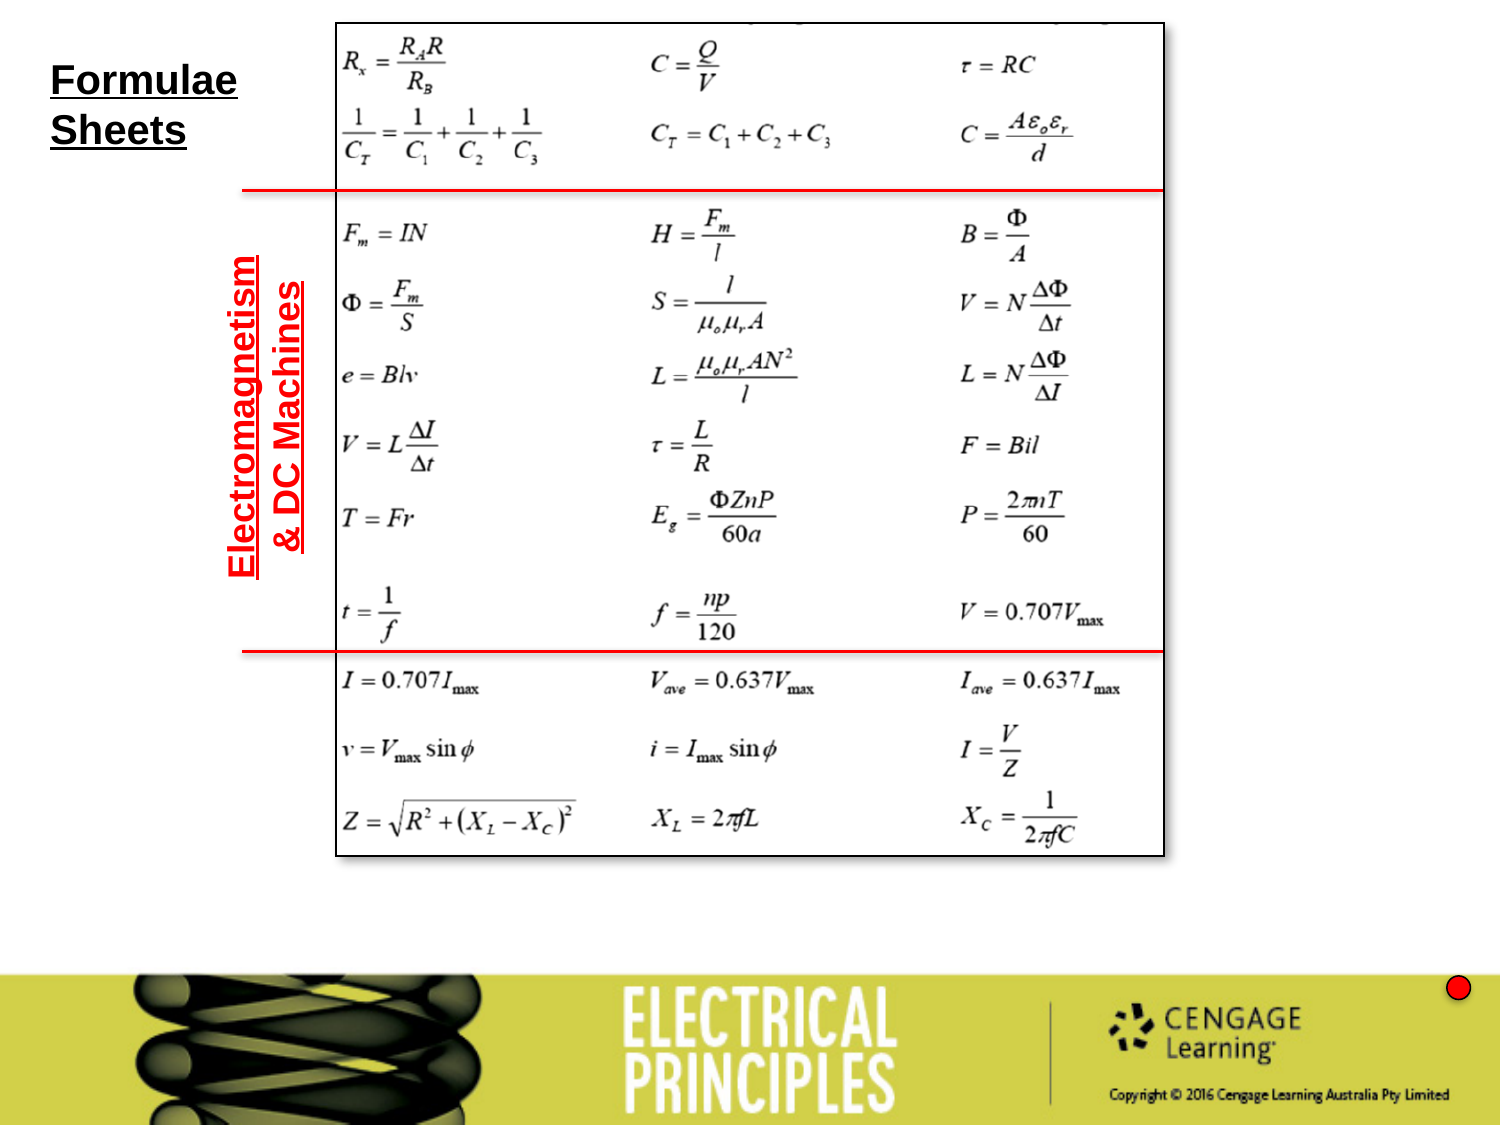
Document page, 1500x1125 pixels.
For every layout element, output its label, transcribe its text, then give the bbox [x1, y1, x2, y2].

text_box Electromagnetism & DC Machines [209, 236, 331, 598]
picture [0, 0, 1500, 1125]
text_box Formulae Sheets [35, 45, 331, 161]
text_box [1446, 975, 1472, 1001]
